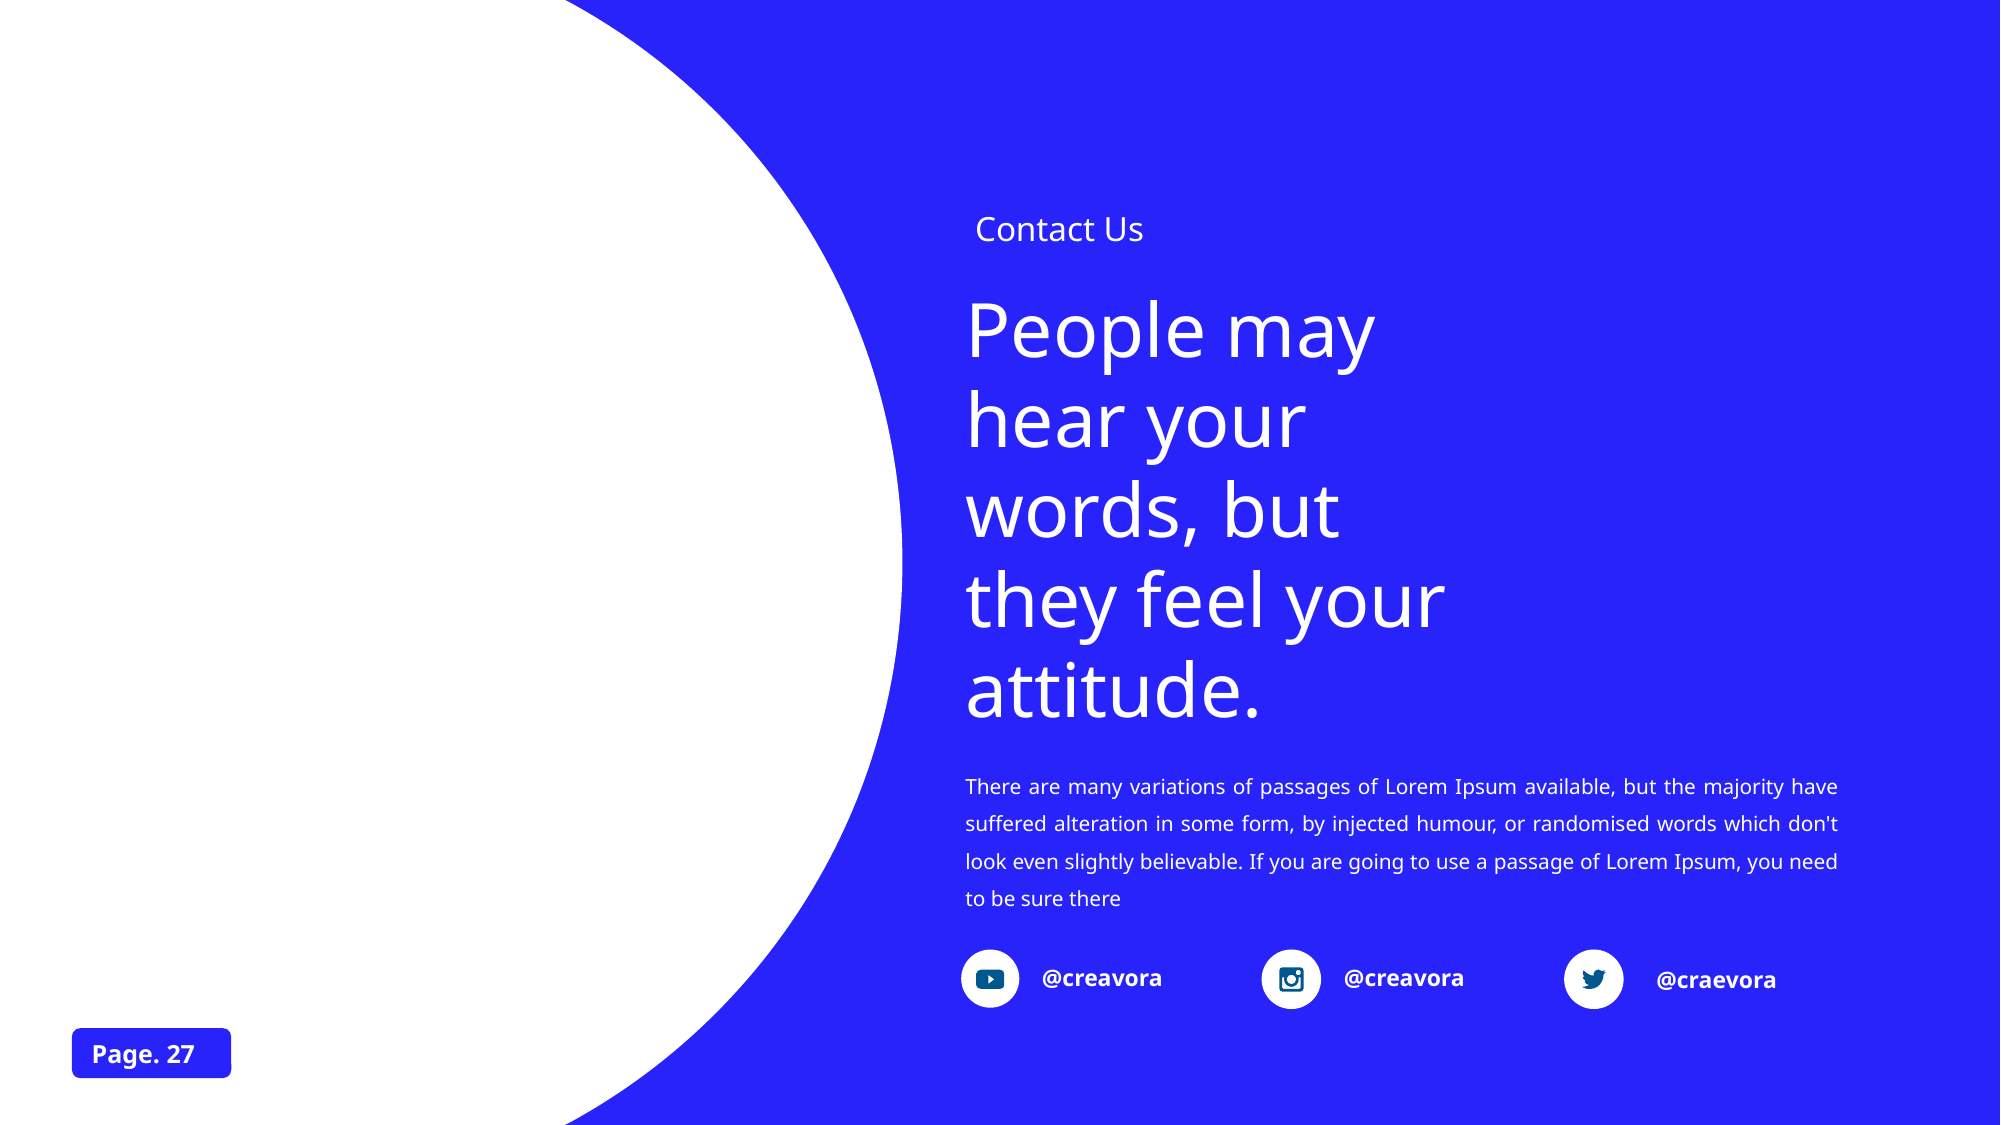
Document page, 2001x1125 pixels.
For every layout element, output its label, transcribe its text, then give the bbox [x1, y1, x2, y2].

text_box @craevora [1641, 957, 1877, 1001]
text_box Contact Us [960, 200, 1324, 256]
picture [0, 0, 850, 1125]
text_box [1564, 949, 1624, 1009]
text_box @creavora [1329, 956, 1564, 999]
text_box People may hear your words, but they feel your attitude. [950, 275, 1501, 741]
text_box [961, 949, 1020, 1008]
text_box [1261, 949, 1322, 1009]
text_box @creavora [1027, 956, 1257, 999]
text_box There are many variations of passages of Lorem Ipsum available, but the majority have suffered alteration in some form, by injected humour, or randomised words which don't look even slightly believable. If you are going to use a passage of Lorem Ipsum, you need to be sure there [950, 753, 1854, 919]
text_box [850, 306, 904, 819]
